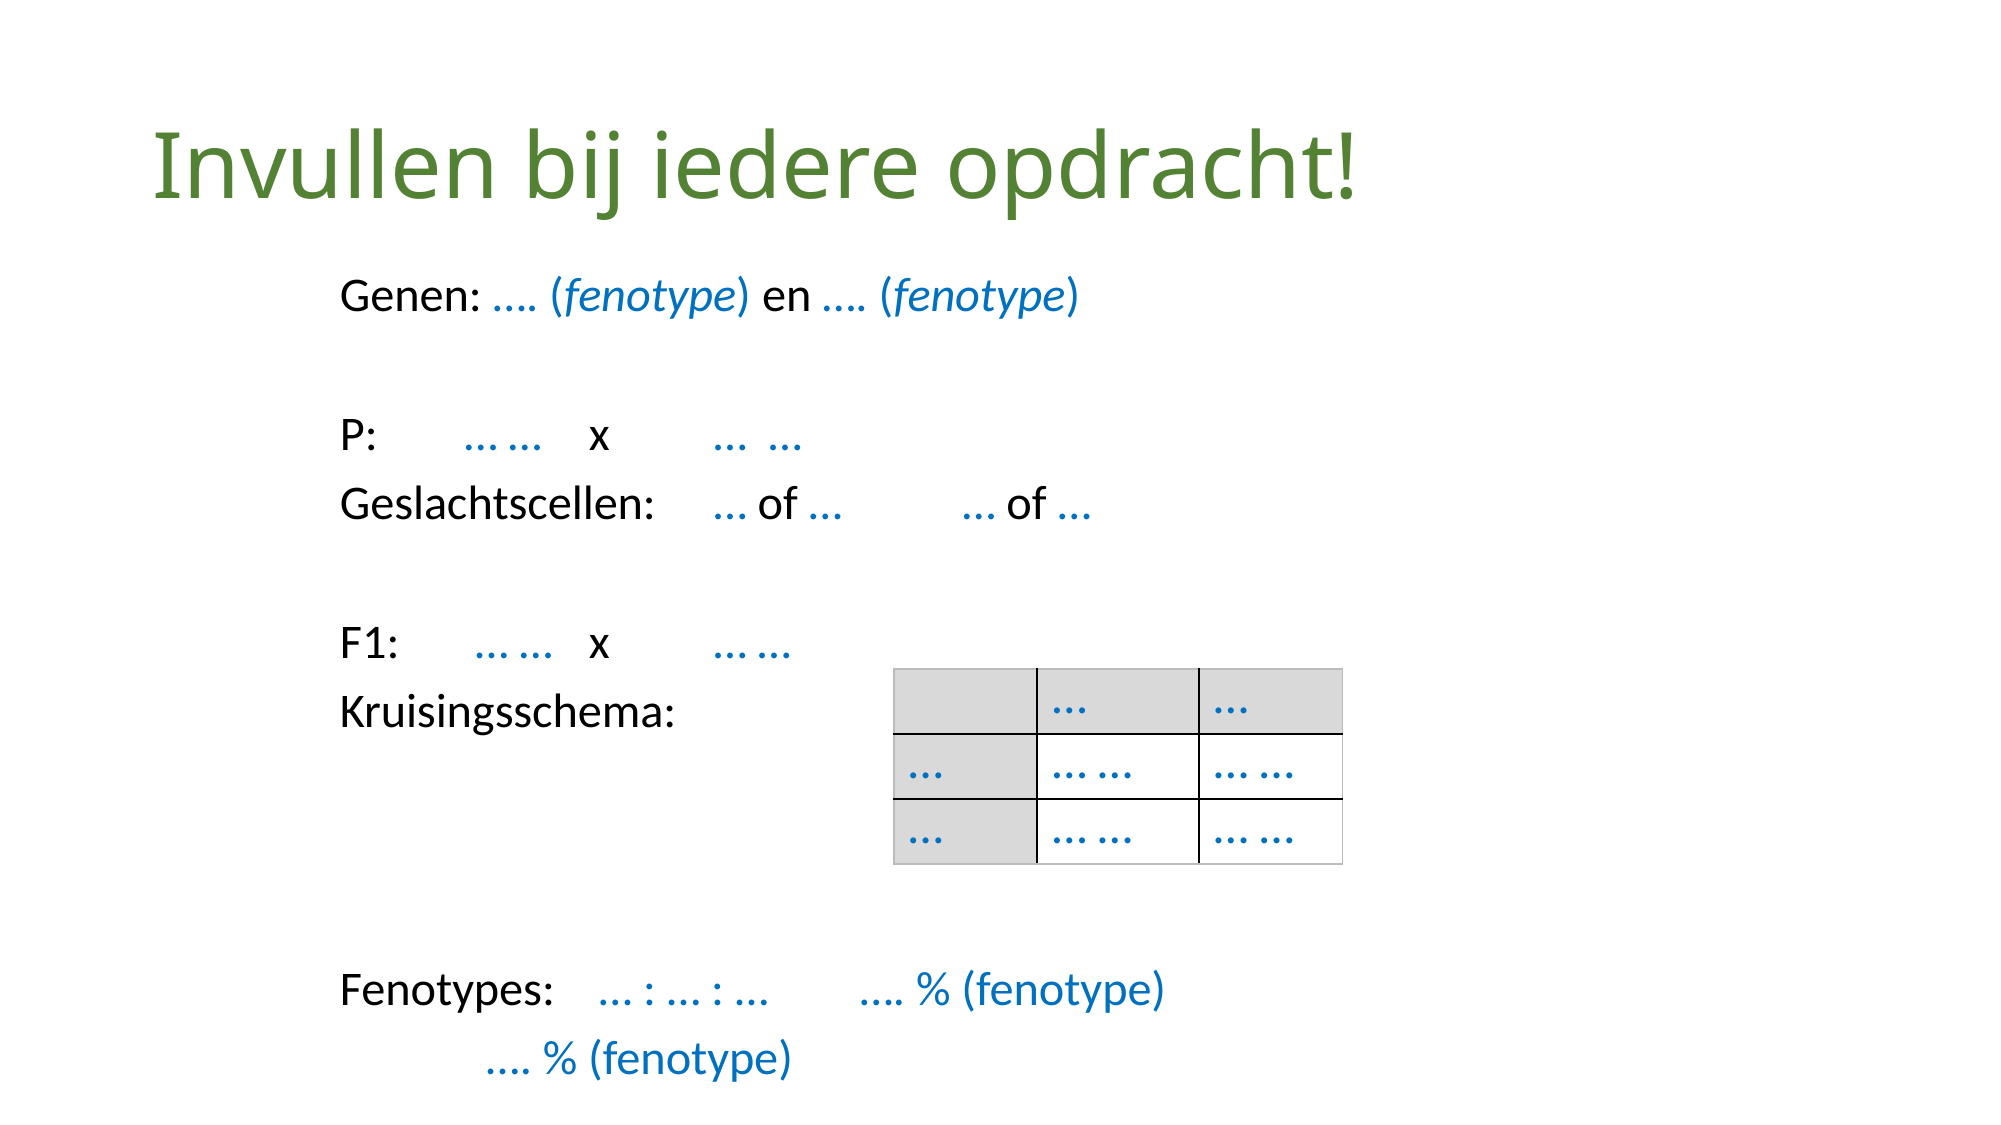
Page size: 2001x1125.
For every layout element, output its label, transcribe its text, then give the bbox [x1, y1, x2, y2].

table_cell … [895, 735, 1036, 798]
title Invullen bij iedere opdracht! [137, 59, 1863, 278]
list Genen: …. (fenotype) en …. (fenotype) P: … … x … … Geslachtscellen: … of … … of … F1: … … x … … Kruisingsschema: Fenotypes: … : … : … …. % (fenotype) …. % (fenotype) [324, 262, 1675, 1094]
table_cell … … [1038, 735, 1198, 798]
table_cell … … [1200, 735, 1342, 798]
table_header … [1200, 670, 1342, 733]
table_header … [1038, 670, 1198, 733]
table_cell … … [1038, 800, 1198, 863]
table_cell … [895, 800, 1036, 863]
table_header [895, 670, 1036, 733]
table_cell … … [1200, 800, 1342, 863]
